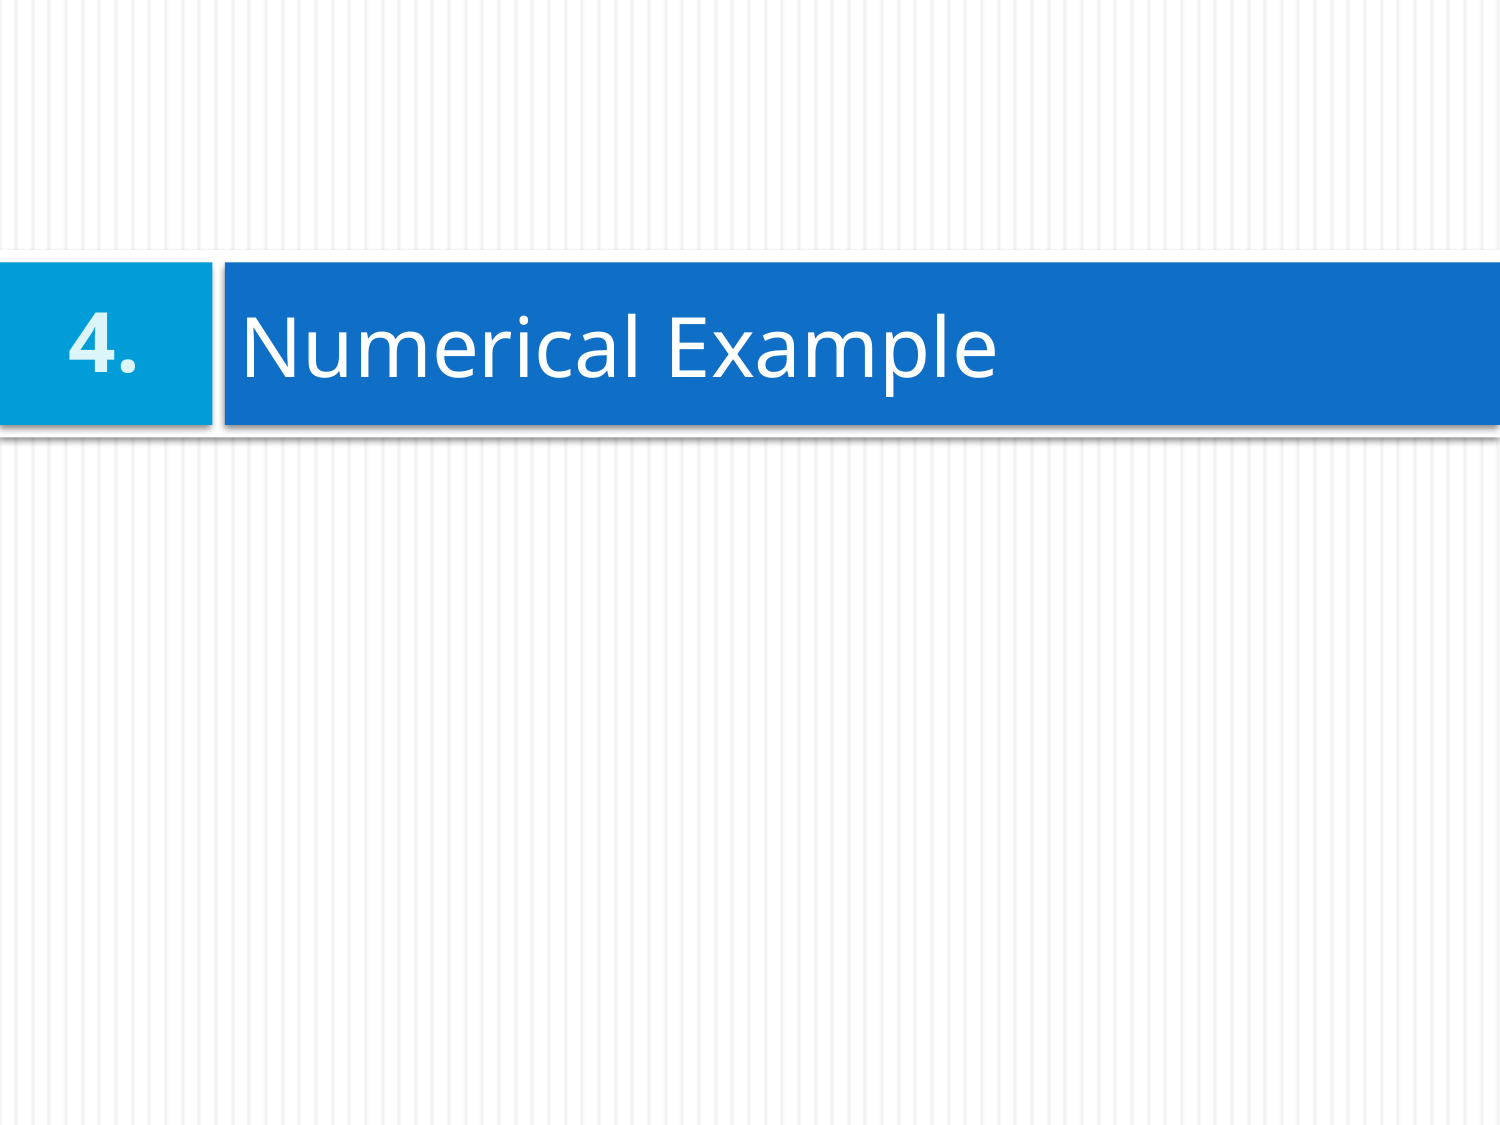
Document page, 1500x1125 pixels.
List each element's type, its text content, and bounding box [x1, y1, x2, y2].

text_box 4. [10, 281, 199, 396]
title Numerical Example [225, 262, 1475, 425]
